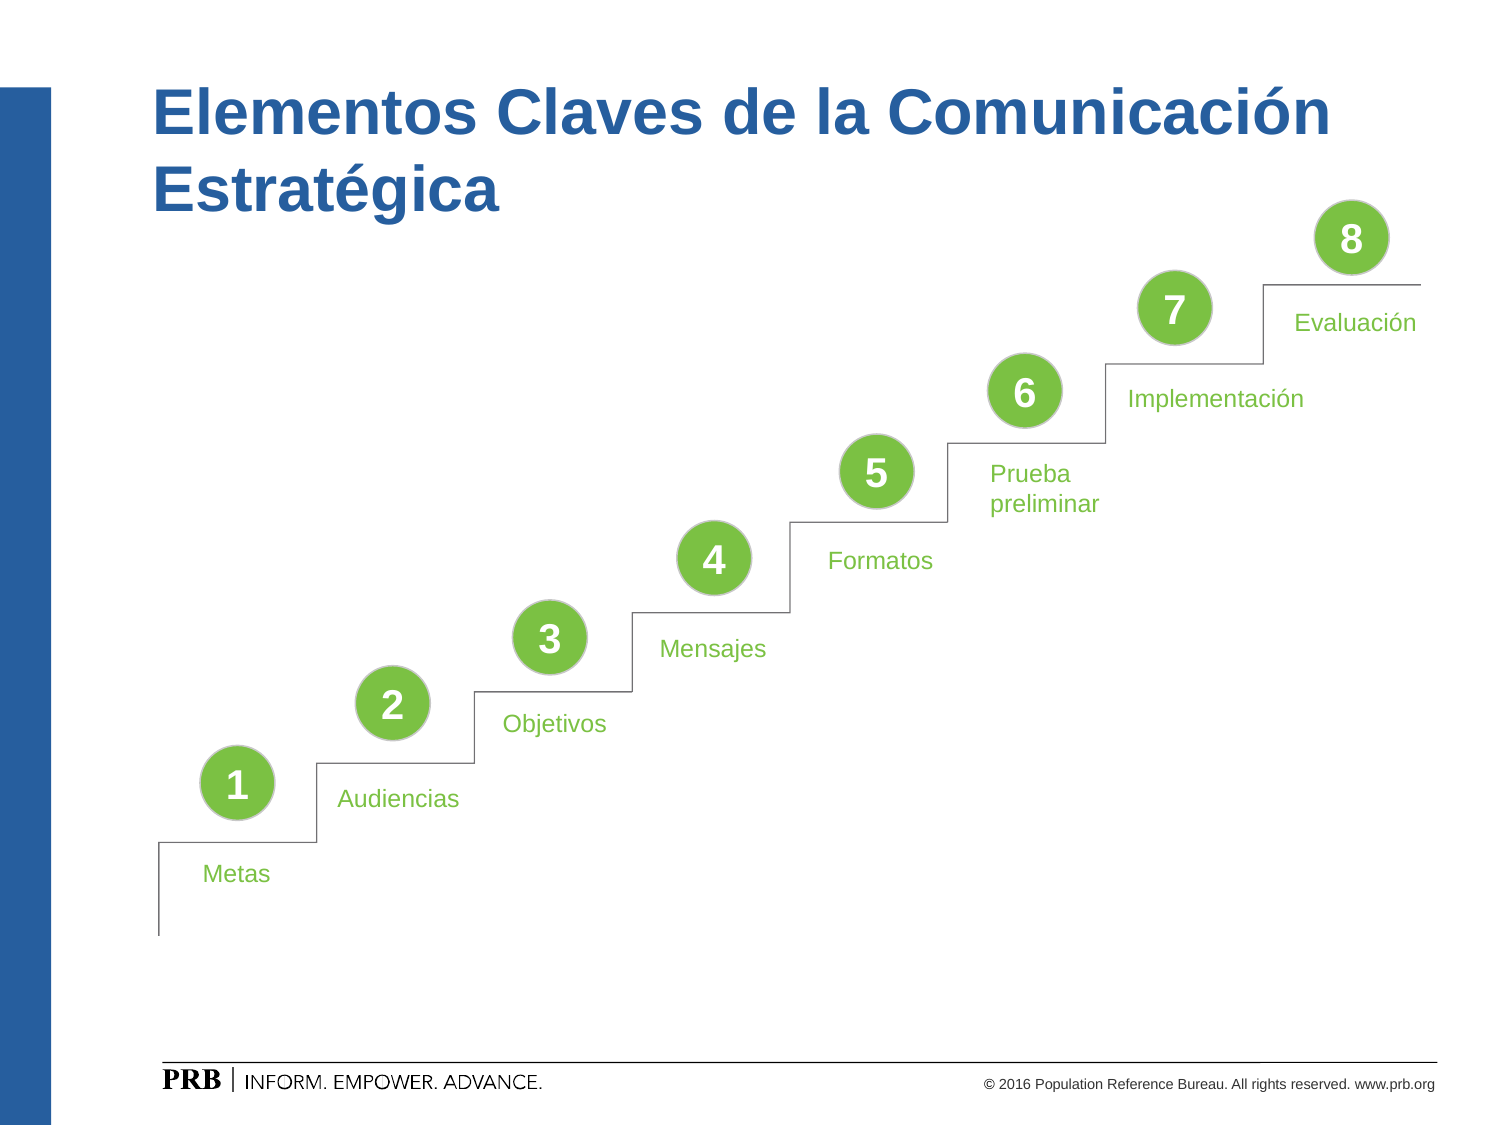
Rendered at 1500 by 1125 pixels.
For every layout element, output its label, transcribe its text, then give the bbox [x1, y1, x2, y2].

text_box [487, 599, 623, 746]
picture [157, 283, 1421, 936]
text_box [1112, 270, 1321, 421]
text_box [187, 745, 294, 896]
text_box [812, 433, 950, 584]
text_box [974, 352, 1123, 526]
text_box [644, 520, 783, 671]
title Elementos Claves de la Comunicación Estratégica [137, 62, 1500, 163]
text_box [321, 665, 476, 821]
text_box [1278, 199, 1433, 345]
